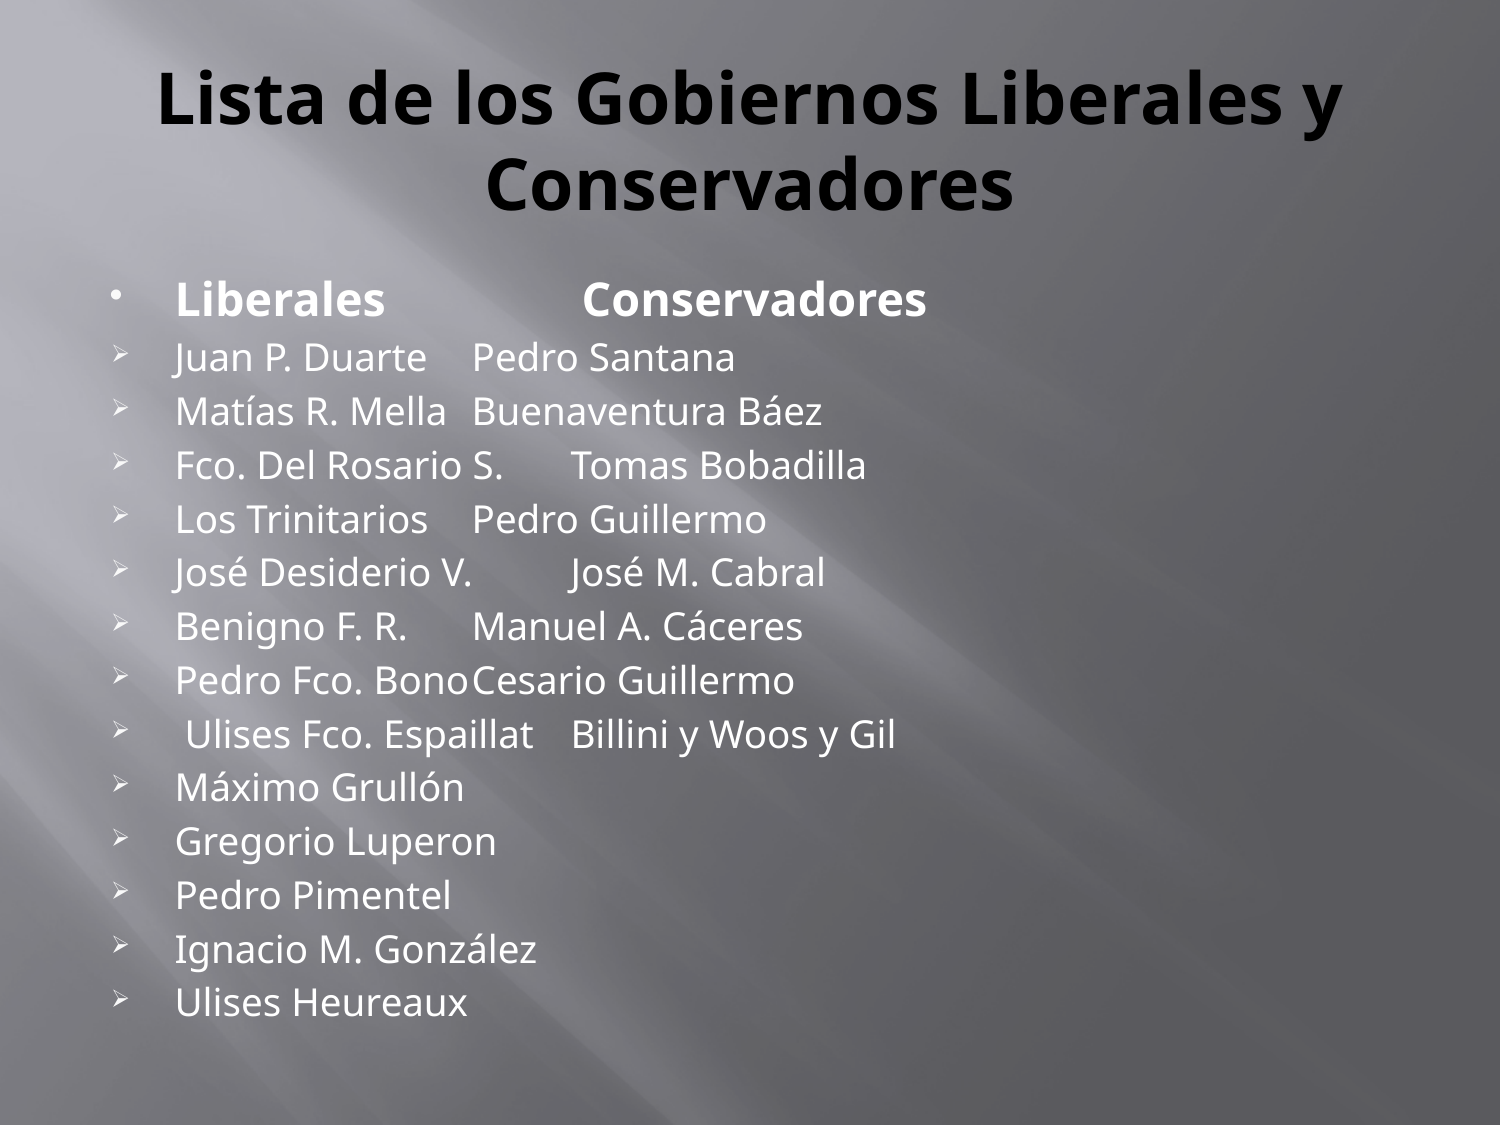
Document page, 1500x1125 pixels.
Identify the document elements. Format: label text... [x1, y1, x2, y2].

list Liberales Conservadores Juan P. Duarte Pedro Santana Matías R. Mella Buenaventura Báez Fco. Del Rosario S. Tomas Bobadilla Los Trinitarios Pedro Guillermo José Desiderio V. José M. Cabral Benigno F. R. Manuel A. Cáceres Pedro Fco. Bono Cesario Guillermo Ulises Fco. Espaillat Billini y Woos y Gil Máximo Grullón Gregorio Luperon Pedro Pimentel Ignacio M. González Ulises Heureaux [75, 262, 1425, 1035]
title Lista de los Gobiernos Liberales y Conservadores [75, 45, 1425, 233]
